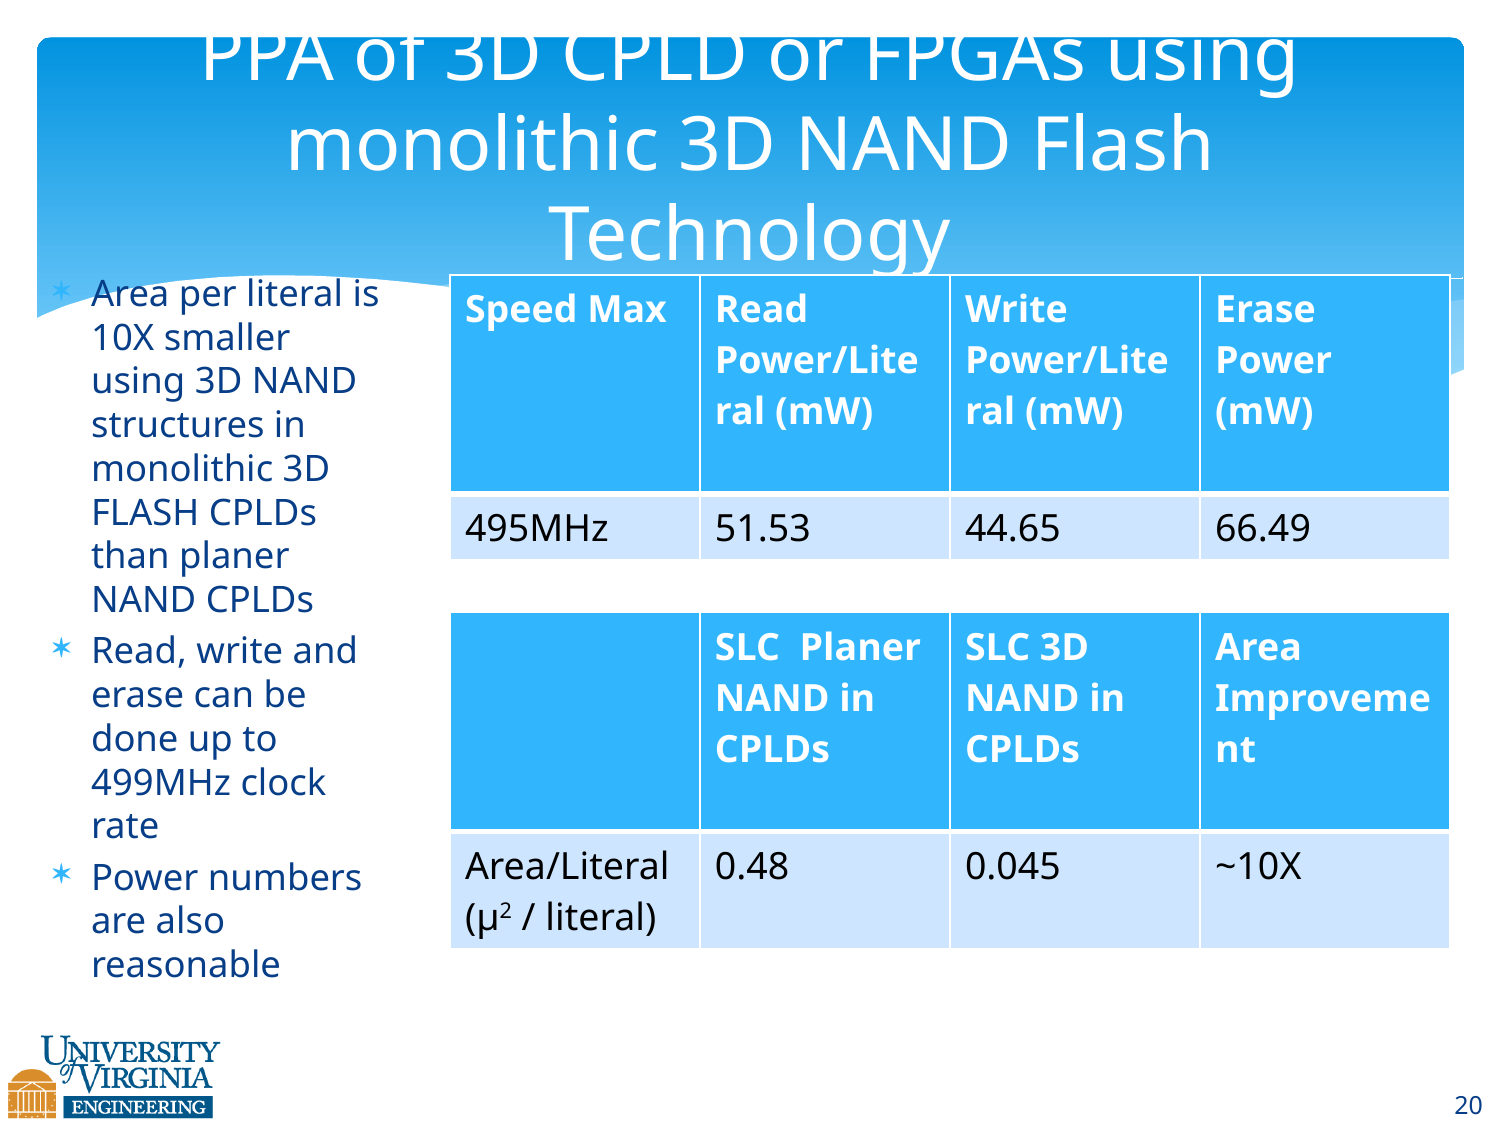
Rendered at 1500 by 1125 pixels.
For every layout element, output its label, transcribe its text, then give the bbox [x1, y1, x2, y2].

table_cell 51.53 [701, 497, 949, 559]
table_header Read Power/Literal (mW) [701, 276, 949, 491]
table_cell ~10X [1201, 834, 1449, 948]
table_header Erase Power (mW) [1201, 276, 1449, 491]
table_header Write Power/Literal (mW) [951, 276, 1199, 491]
list Area per literal is 10X smaller using 3D NAND structures in monolithic 3D FLASH CPLDs than planer NAND CPLDs Read, write and erase can be done up to 499MHz clock rate Power numbers are also reasonable [37, 262, 400, 1005]
table_cell Area/Literal (μ2 / literal) [451, 834, 699, 948]
picture [0, 1030, 225, 1125]
table_header Speed Max [451, 276, 699, 491]
table_header SLC 3D NAND in CPLDs [951, 613, 1199, 829]
table_cell 495MHz [451, 497, 699, 559]
table_cell 0.48 [701, 834, 949, 948]
table_header Area Improvement [1201, 613, 1449, 829]
table_cell 66.49 [1201, 497, 1449, 559]
table_cell 44.65 [951, 497, 1199, 559]
slide_number 20 [1437, 1087, 1500, 1125]
table_header SLC Planer NAND in CPLDs [701, 613, 949, 829]
table_header [451, 613, 699, 829]
title PPA of 3D CPLD or FPGAs using monolithic 3D NAND Flash Technology [75, 37, 1425, 243]
table_cell 0.045 [951, 834, 1199, 948]
